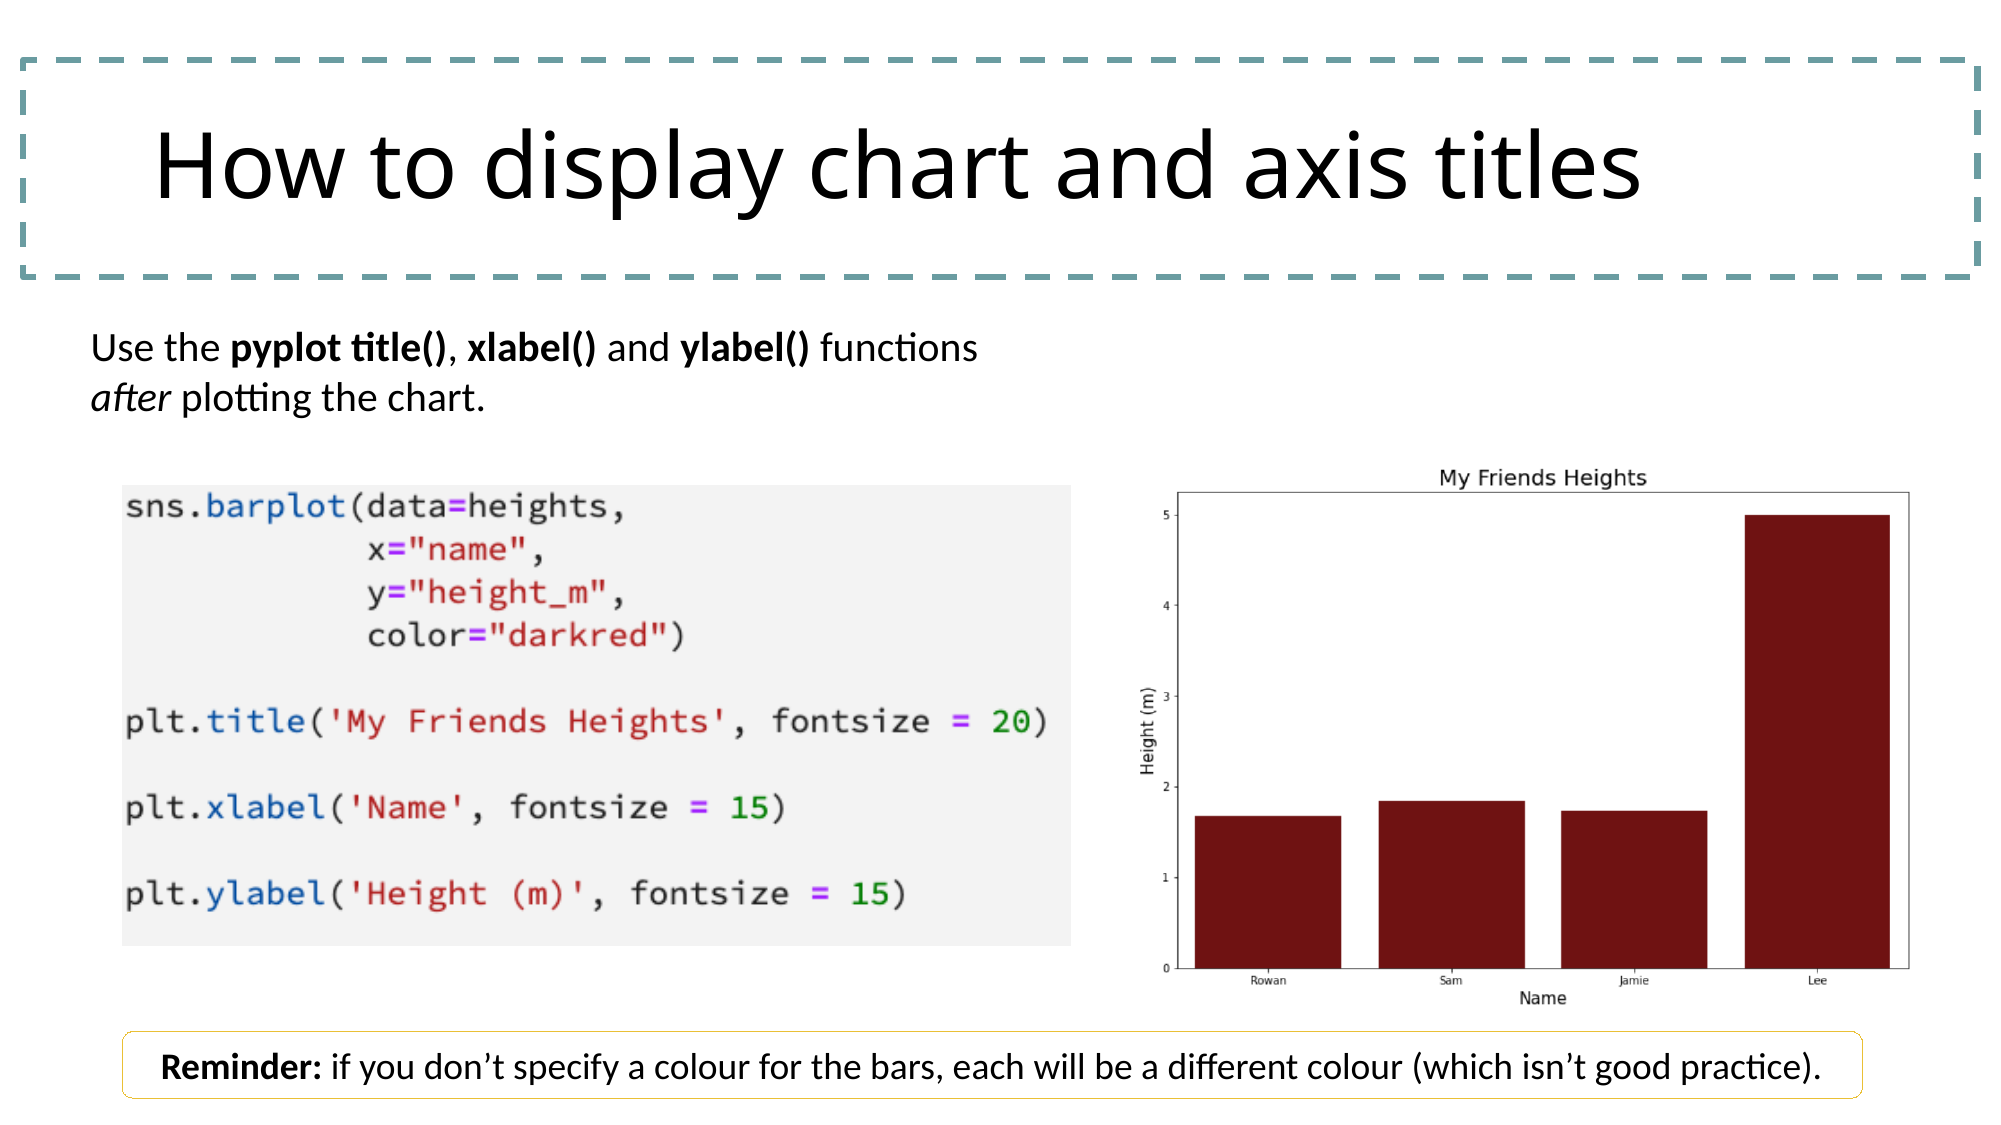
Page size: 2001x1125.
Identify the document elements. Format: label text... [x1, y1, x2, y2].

text_box Use the pyplot title(), xlabel() and ylabel() functions after plotting the chart. [75, 312, 1010, 428]
text_box Reminder: if you don’t specify a colour for the bars, each will be a different colour (which isn’t good practice). [122, 1031, 1863, 1099]
picture [1124, 460, 1925, 1021]
title How to display chart and axis titles [137, 59, 1863, 278]
picture [122, 485, 1071, 947]
